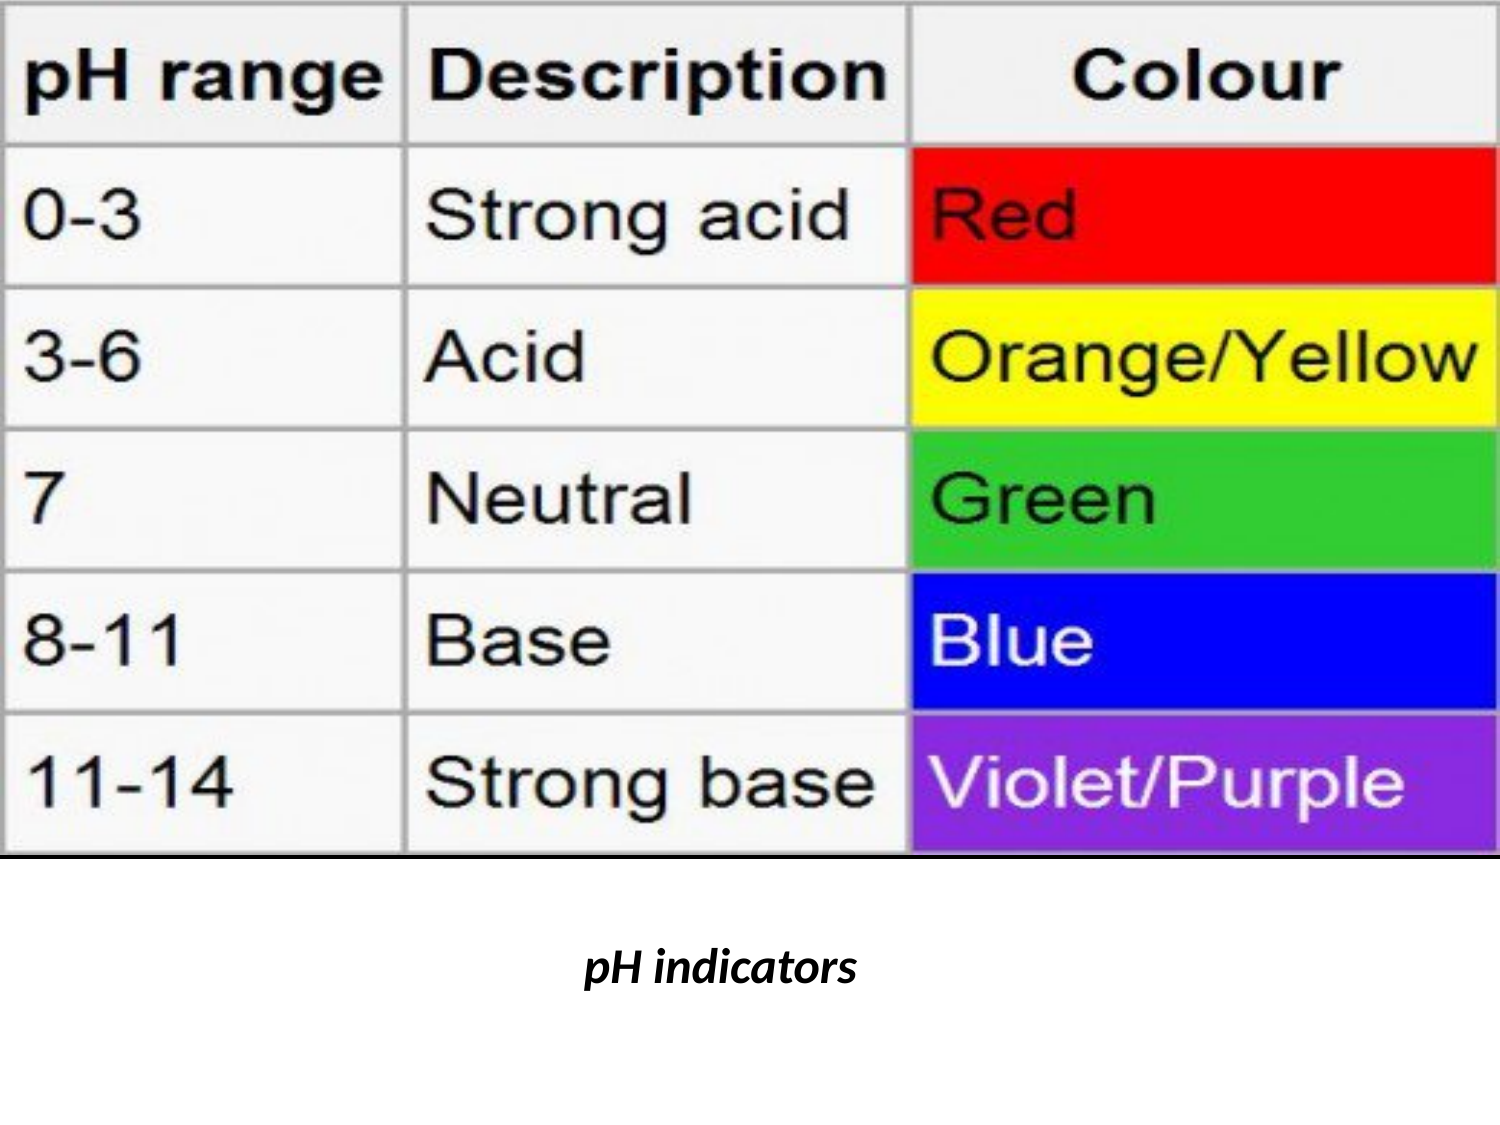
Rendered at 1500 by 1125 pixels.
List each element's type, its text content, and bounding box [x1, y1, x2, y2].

picture [0, 0, 1500, 856]
text_box pH indicators [339, 926, 1102, 1002]
